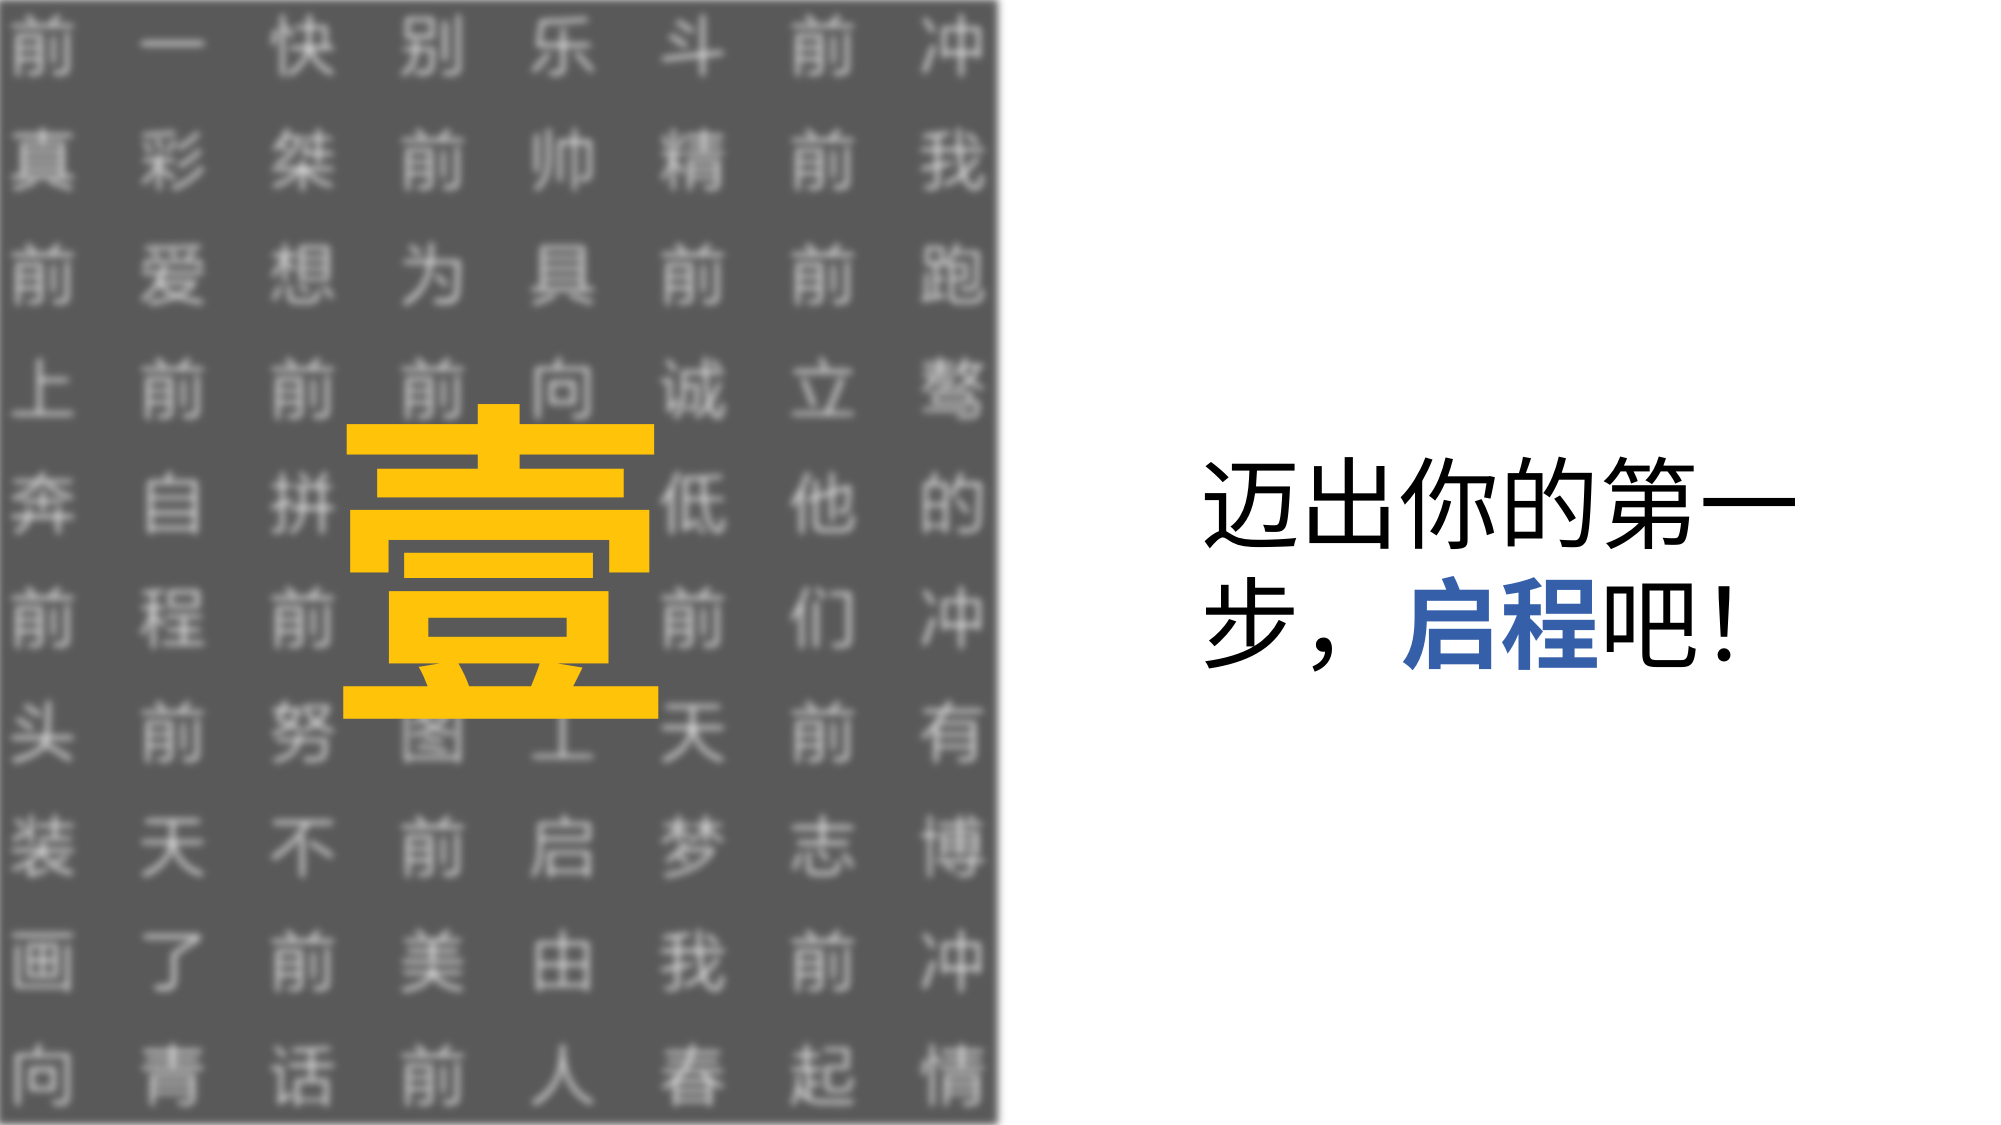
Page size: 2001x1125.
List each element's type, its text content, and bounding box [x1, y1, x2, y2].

text_box 迈出你的第一步，启程吧！ [1156, 433, 1844, 689]
picture [0, 0, 1027, 1125]
